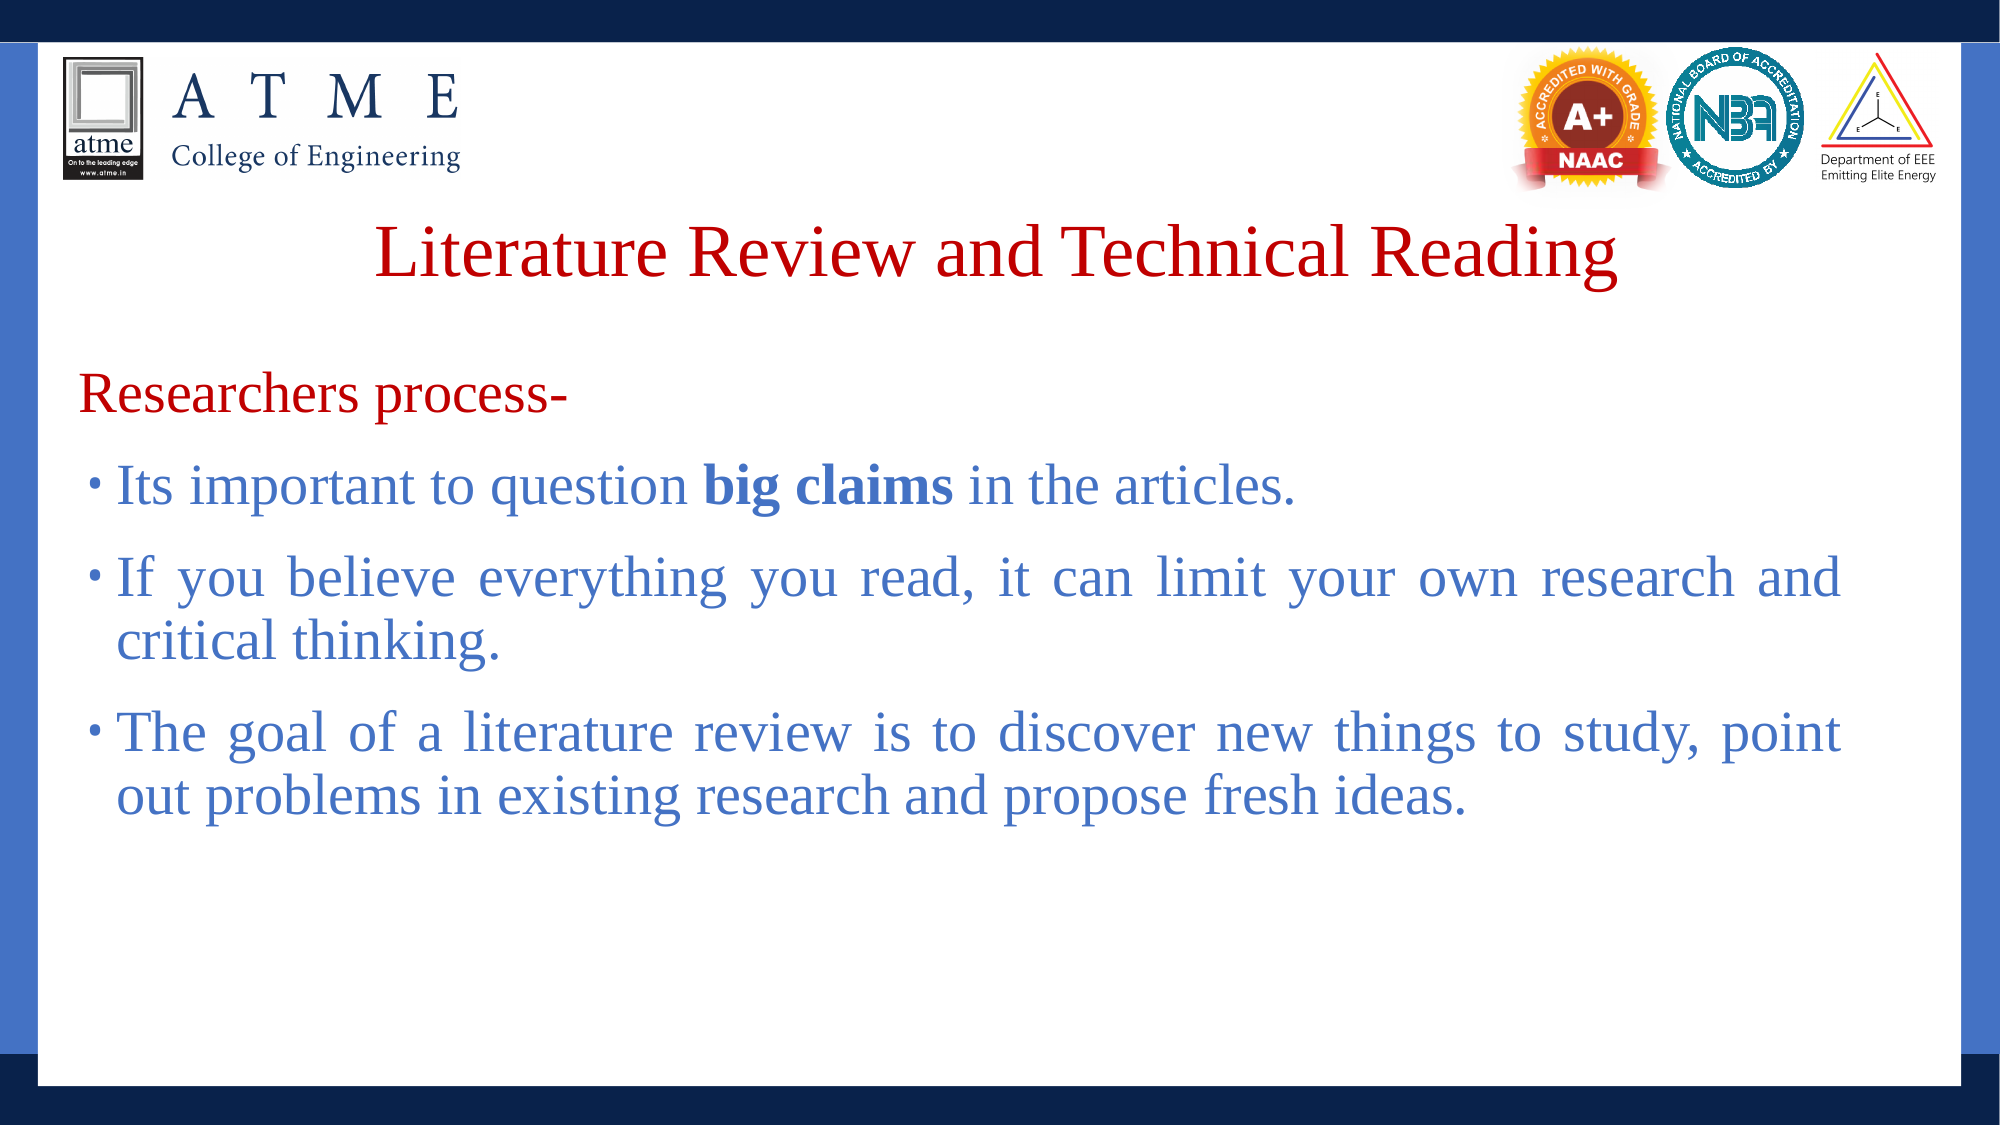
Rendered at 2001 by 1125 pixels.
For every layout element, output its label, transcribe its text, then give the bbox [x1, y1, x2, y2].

picture [0, 0, 2000, 43]
list Researchers process- Its important to question big claims in the articles. If you believe everything you read, it can limit your own research and critical thinking. The goal of a literature review is to discover new things to study, point out problems in existing research and propose fresh ideas. [63, 354, 1858, 895]
picture [0, 1054, 2000, 1125]
picture [1531, 60, 1651, 99]
title Literature Review and Technical Reading [187, 99, 1808, 323]
picture [1815, 49, 1939, 184]
picture [1666, 47, 1804, 99]
picture [63, 57, 461, 180]
